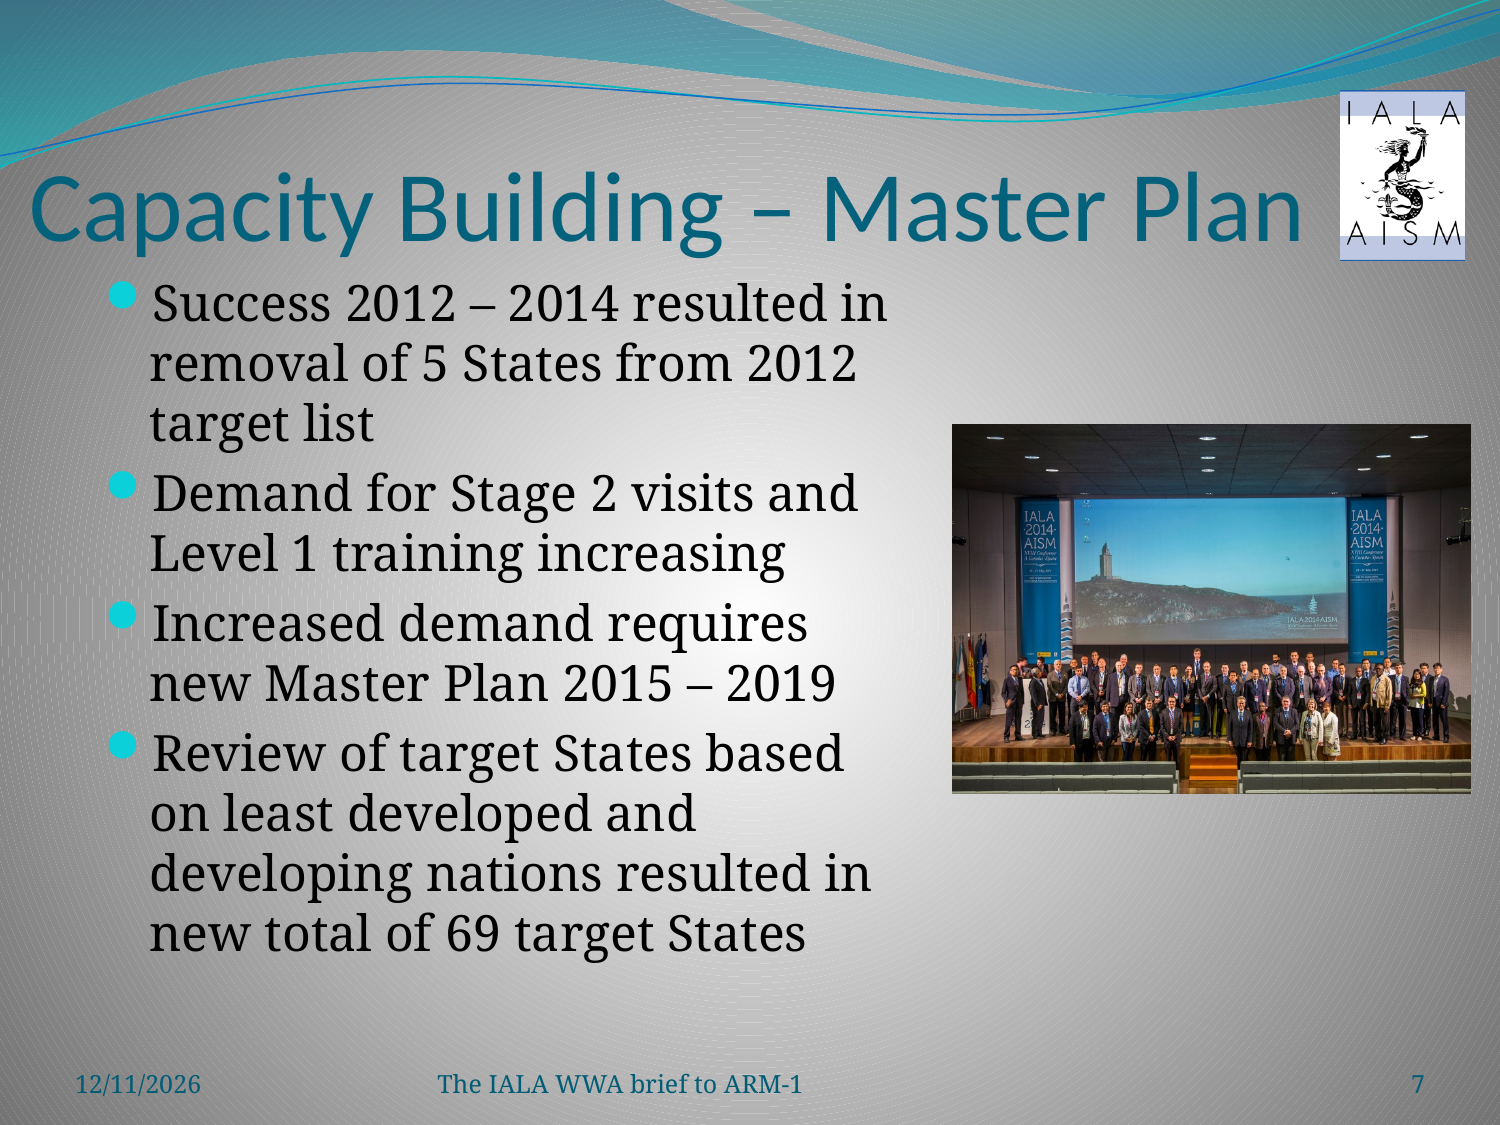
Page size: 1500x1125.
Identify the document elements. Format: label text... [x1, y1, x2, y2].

title Capacity Building – Master Plan [29, 101, 1329, 262]
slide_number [75, 1042, 425, 1103]
picture [1340, 90, 1465, 261]
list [951, 423, 1472, 795]
list Success 2012 – 2014 resulted in removal of 5 States from 2012 target list Demand for Stage 2 visits and Level 1 training increasing Increased demand requires new Master Plan 2015 – 2019 Review of target States based on least developed and developing nations resulted in new total of 69 target States [90, 263, 924, 1050]
slide_number 7 [1299, 1042, 1425, 1103]
footer The IALA WWA brief to ARM-1 [437, 1042, 988, 1103]
